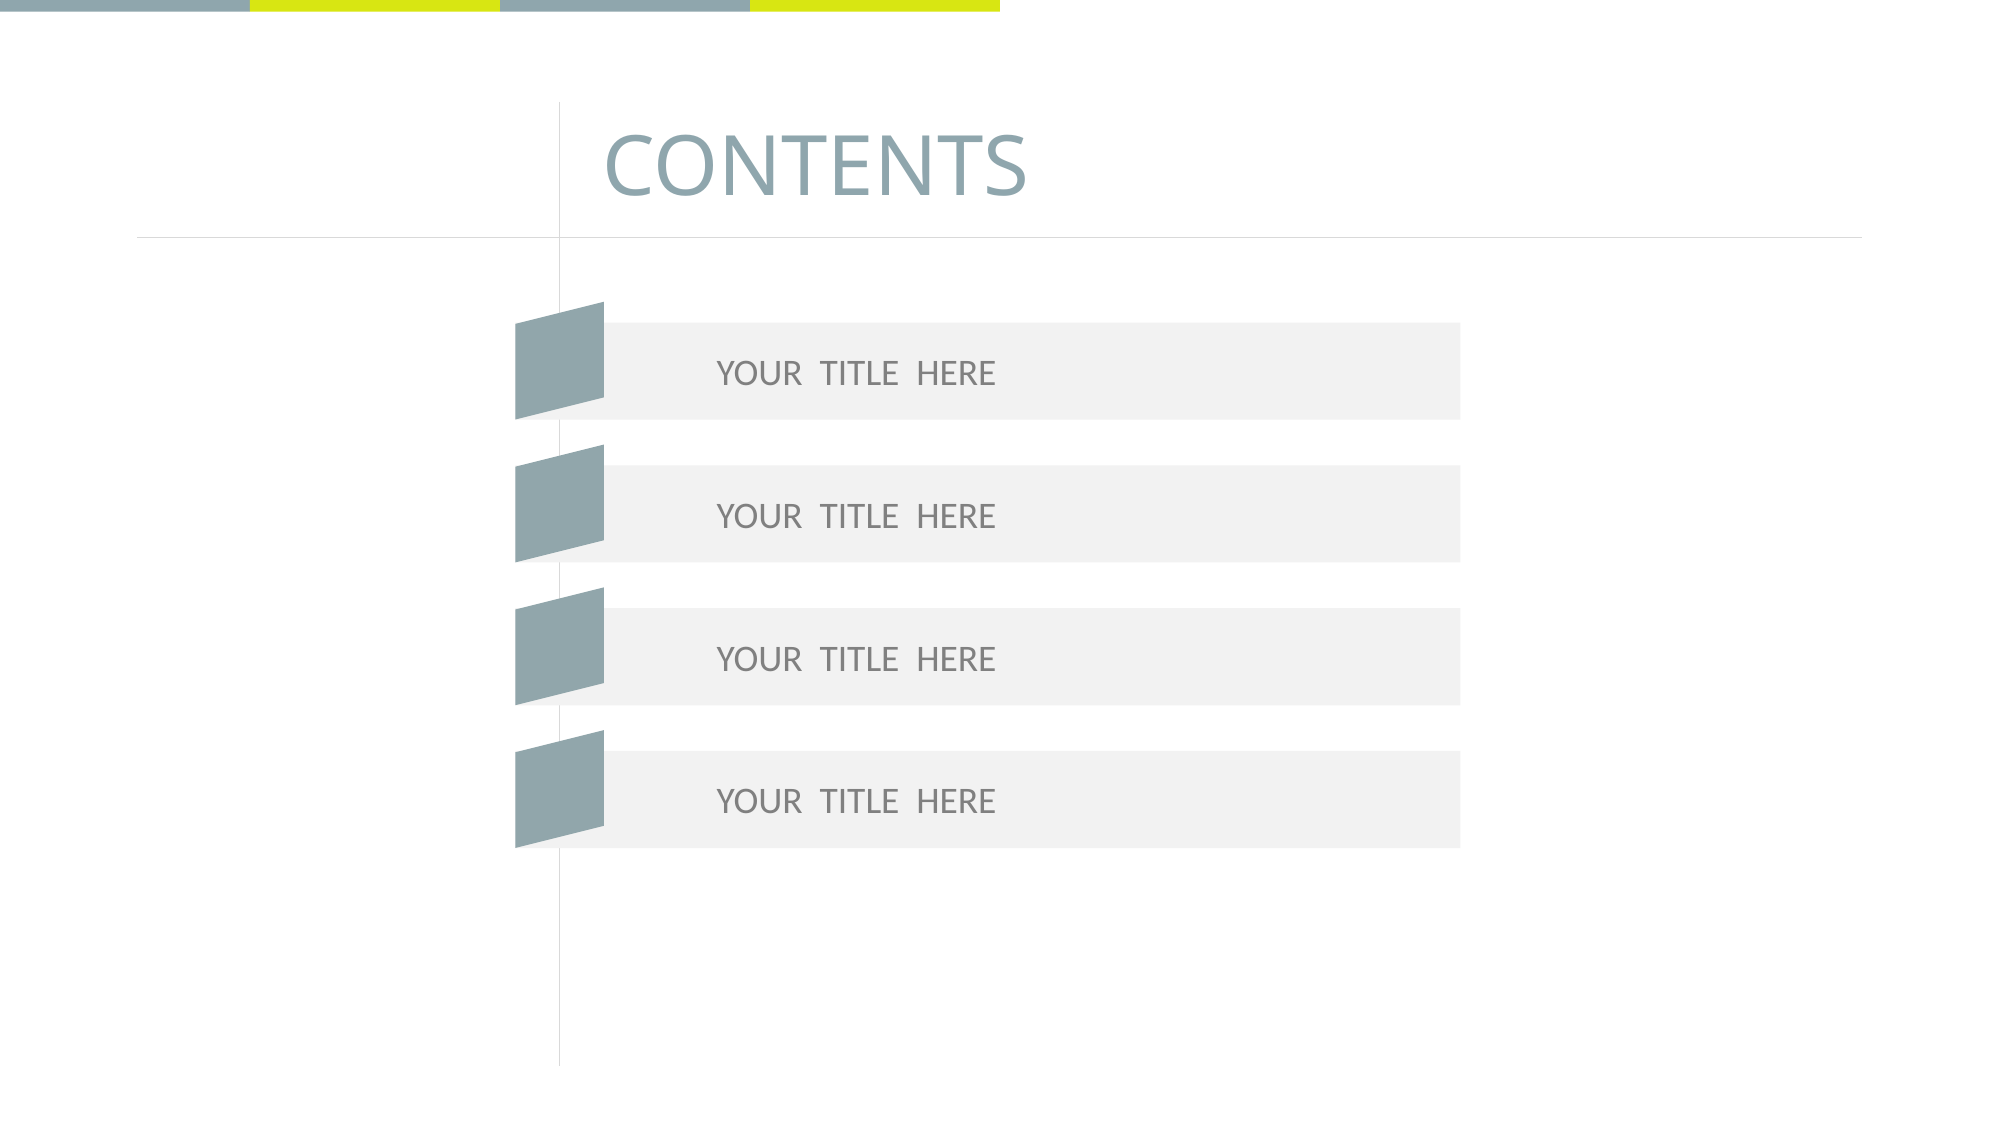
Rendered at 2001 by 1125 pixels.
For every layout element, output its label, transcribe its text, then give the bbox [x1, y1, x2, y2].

text_box [522, 464, 1461, 563]
text_box Your Title Here [701, 769, 1012, 829]
text_box [514, 728, 605, 850]
text_box [521, 607, 1461, 706]
text_box [514, 586, 605, 707]
text_box Your Title Here [701, 340, 1012, 401]
text_box [520, 750, 1461, 849]
text_box [514, 300, 605, 421]
text_box Your Title Here [701, 626, 1012, 687]
text_box [518, 322, 1461, 421]
title CONTENTS [587, 59, 1863, 278]
text_box [514, 443, 605, 564]
text_box Your Title Here [701, 483, 1012, 544]
